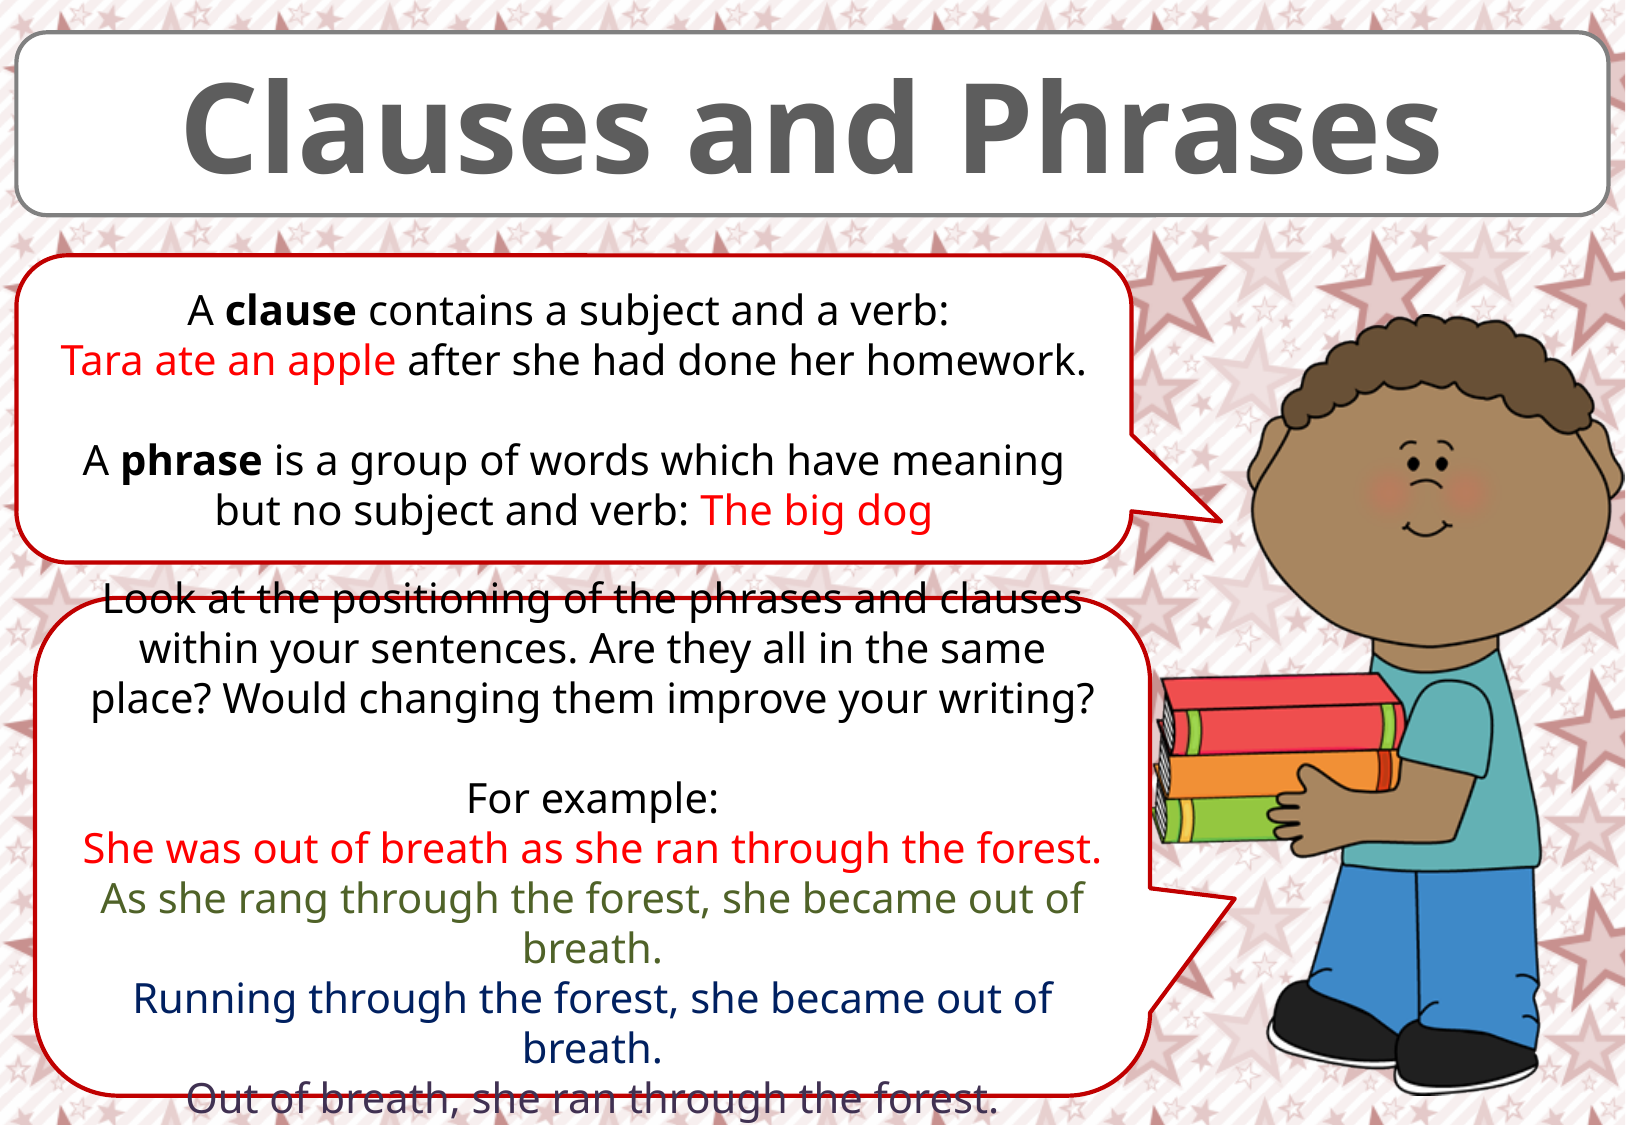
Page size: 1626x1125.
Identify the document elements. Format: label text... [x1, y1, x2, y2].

text_box Clauses and Phrases [14, 30, 1611, 218]
text_box A clause contains a subject and a verb: Tara ate an apple after she had done her homework. A phrase is a group of words which have meaning but no subject and verb: The big dog [14, 253, 1144, 565]
text_box Look at the positioning of the phrases and clauses within your sentences. Are they all in the same place? Would changing them improve your writing? For example: She was out of breath as she ran through the forest. As she rang through the forest, she became out of breath. Running through the forest, she became out of breath. Out of breath, she ran through the forest. [32, 595, 1144, 1098]
picture [0, 0, 1626, 1125]
